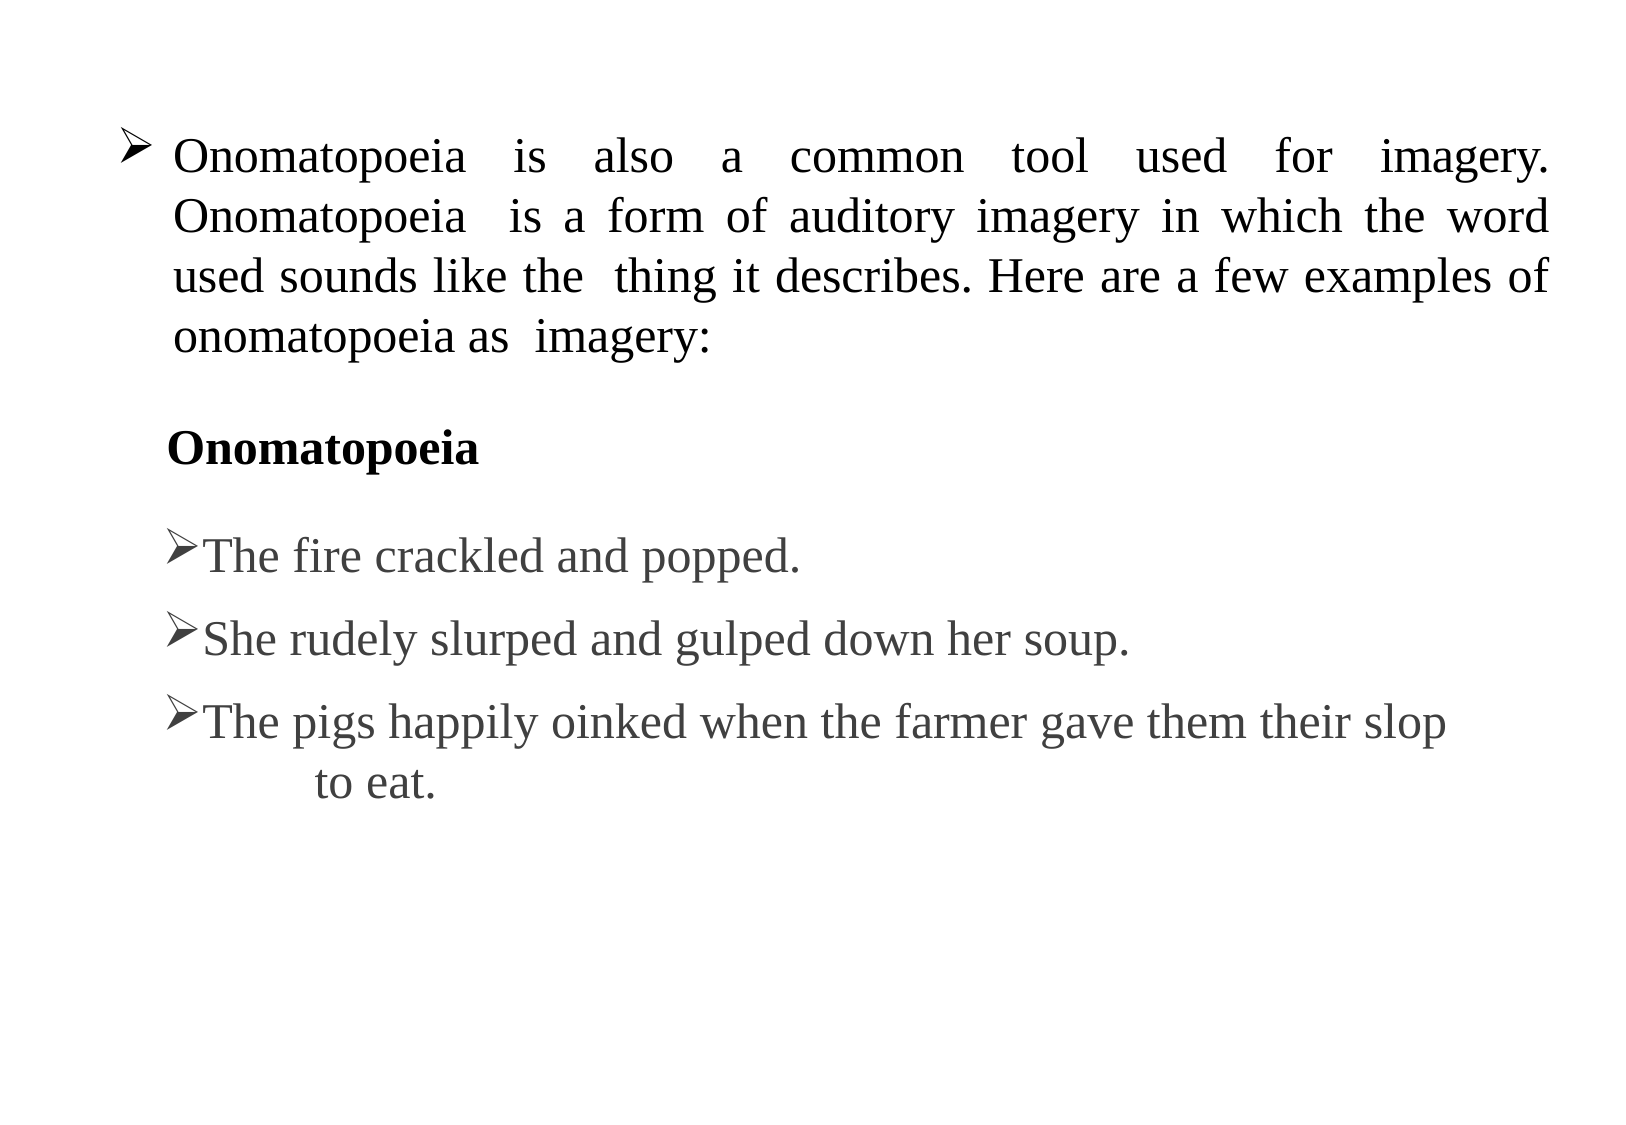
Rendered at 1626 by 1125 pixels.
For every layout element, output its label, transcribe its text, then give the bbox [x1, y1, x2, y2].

text_box The fire crackled and popped. She rudely slurped and gulped down her soup. The pigs happily oinked when the farmer gave them their slop to eat. [162, 499, 1488, 809]
list Onomatopoeia is also a common tool used for imagery. Onomatopoeia is a form of auditory imagery in which the word used sounds like the thing it describes. Here are a few examples of onomatopoeia as imagery: [87, 112, 1550, 760]
